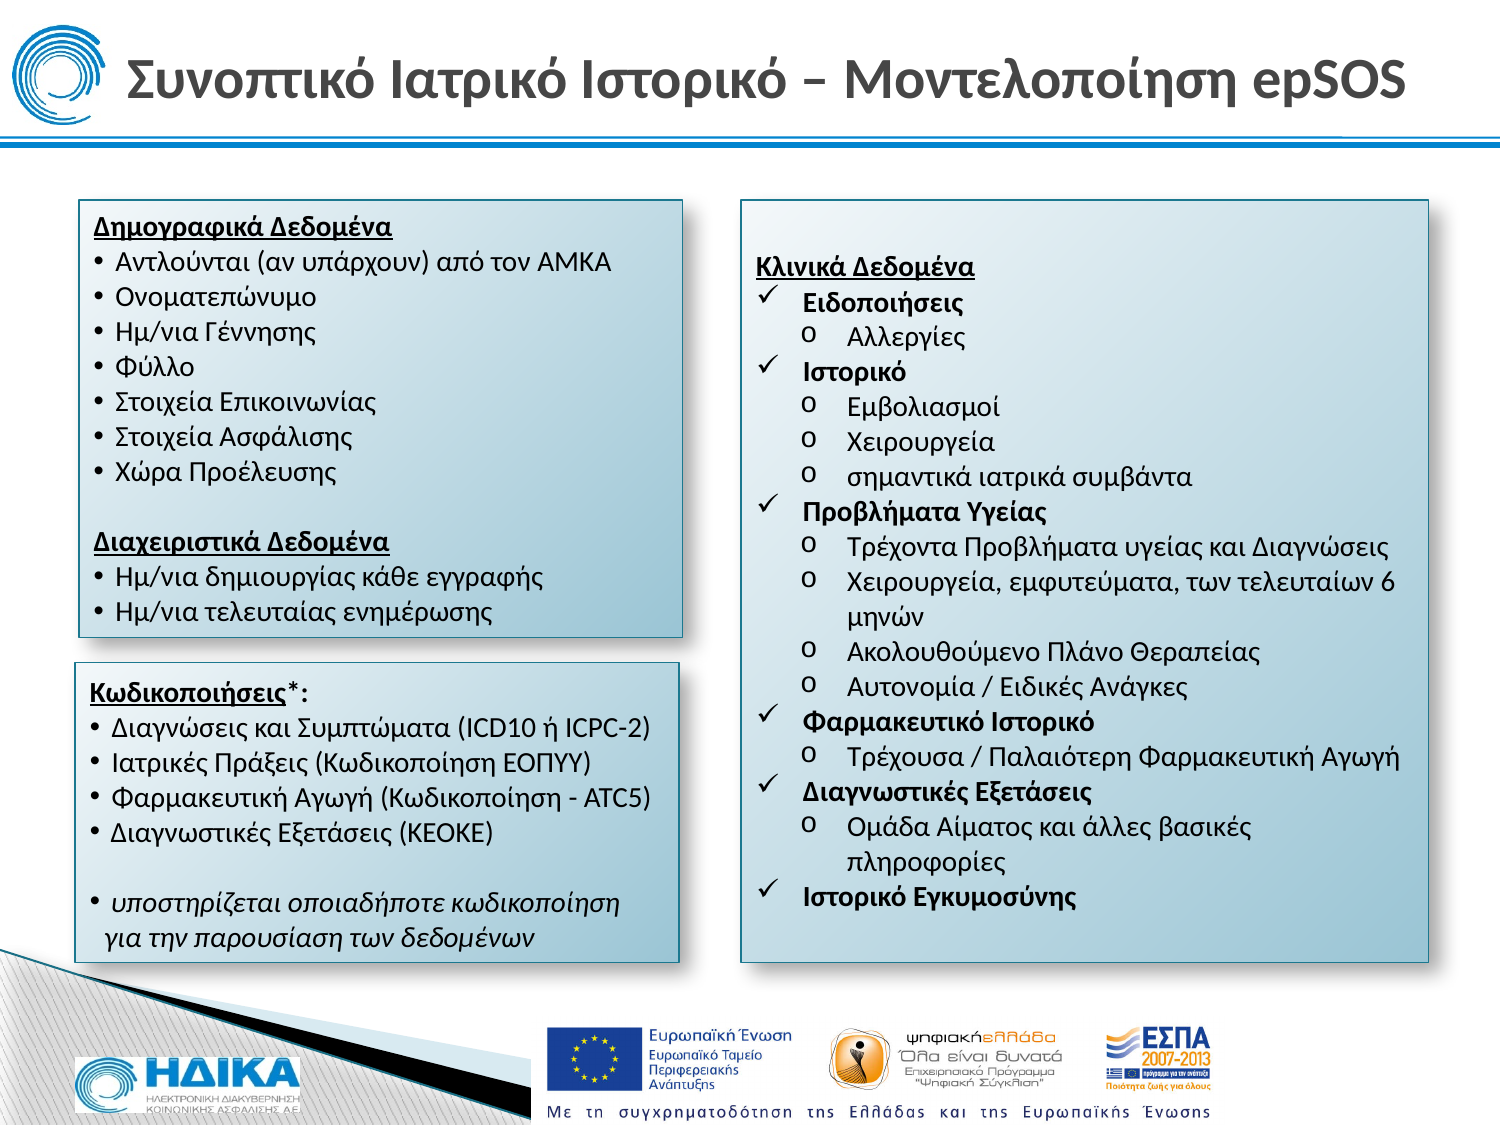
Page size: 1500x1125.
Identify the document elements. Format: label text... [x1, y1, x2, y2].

text_box Κλινικά Δεδομένα Ειδοποιήσεις Αλλεργίες Ιστορικό Εμβολιασμοί Χειρουργεία σημαντικά ιατρικά συμβάντα Προβλήματα Υγείας Τρέχοντα Προβλήματα υγείας και Διαγνώσεις Χειρουργεία, εμφυτεύματα, των τελευταίων 6 μηνών Ακολουθούμενο Πλάνο Θεραπείας Αυτονομία / Ειδικές Ανάγκες Φαρμακευτικό Ιστορικό Τρέχουσα / Παλαιότερη Φαρμακευτική Αγωγή Διαγνωστικές Εξετάσεις Ομάδα Αίματος και άλλες βασικές πληροφορίες Ιστορικό Εγκυμοσύνης [740, 199, 1429, 963]
picture [75, 1057, 300, 1113]
text_box Κωδικοποιήσεις*: Διαγνώσεις και Συμπτώματα (ICD10 ή ICPC-2) Ιατρικές Πράξεις (Κωδικοποίηση ΕΟΠΥΥ) Φαρμακευτική Αγωγή (Κωδικοποίηση - ATC5) Διαγνωστικές Εξετάσεις (ΚΕΟΚΕ) υποστηρίζεται οποιαδήποτε κωδικοποίηση για την παρουσίαση των δεδομένων [74, 662, 680, 963]
picture [531, 1016, 1225, 1125]
picture [12, 24, 112, 125]
title Συνοπτικό Ιατρικό Ιστορικό – Μοντελοποίηση epSOS [112, 12, 1425, 138]
text_box Δημογραφικά Δεδομένα Αντλούνται (αν υπάρχουν) από τον ΑΜΚΑ Ονοματεπώνυμο Ημ/νια Γέννησης Φύλλο Στοιχεία Επικοινωνίας Στοιχεία Ασφάλισης Χώρα Προέλευσης Διαχειριστικά Δεδομένα Ημ/νια δημιουργίας κάθε εγγραφής Ημ/νια τελευταίας ενημέρωσης [78, 199, 683, 638]
